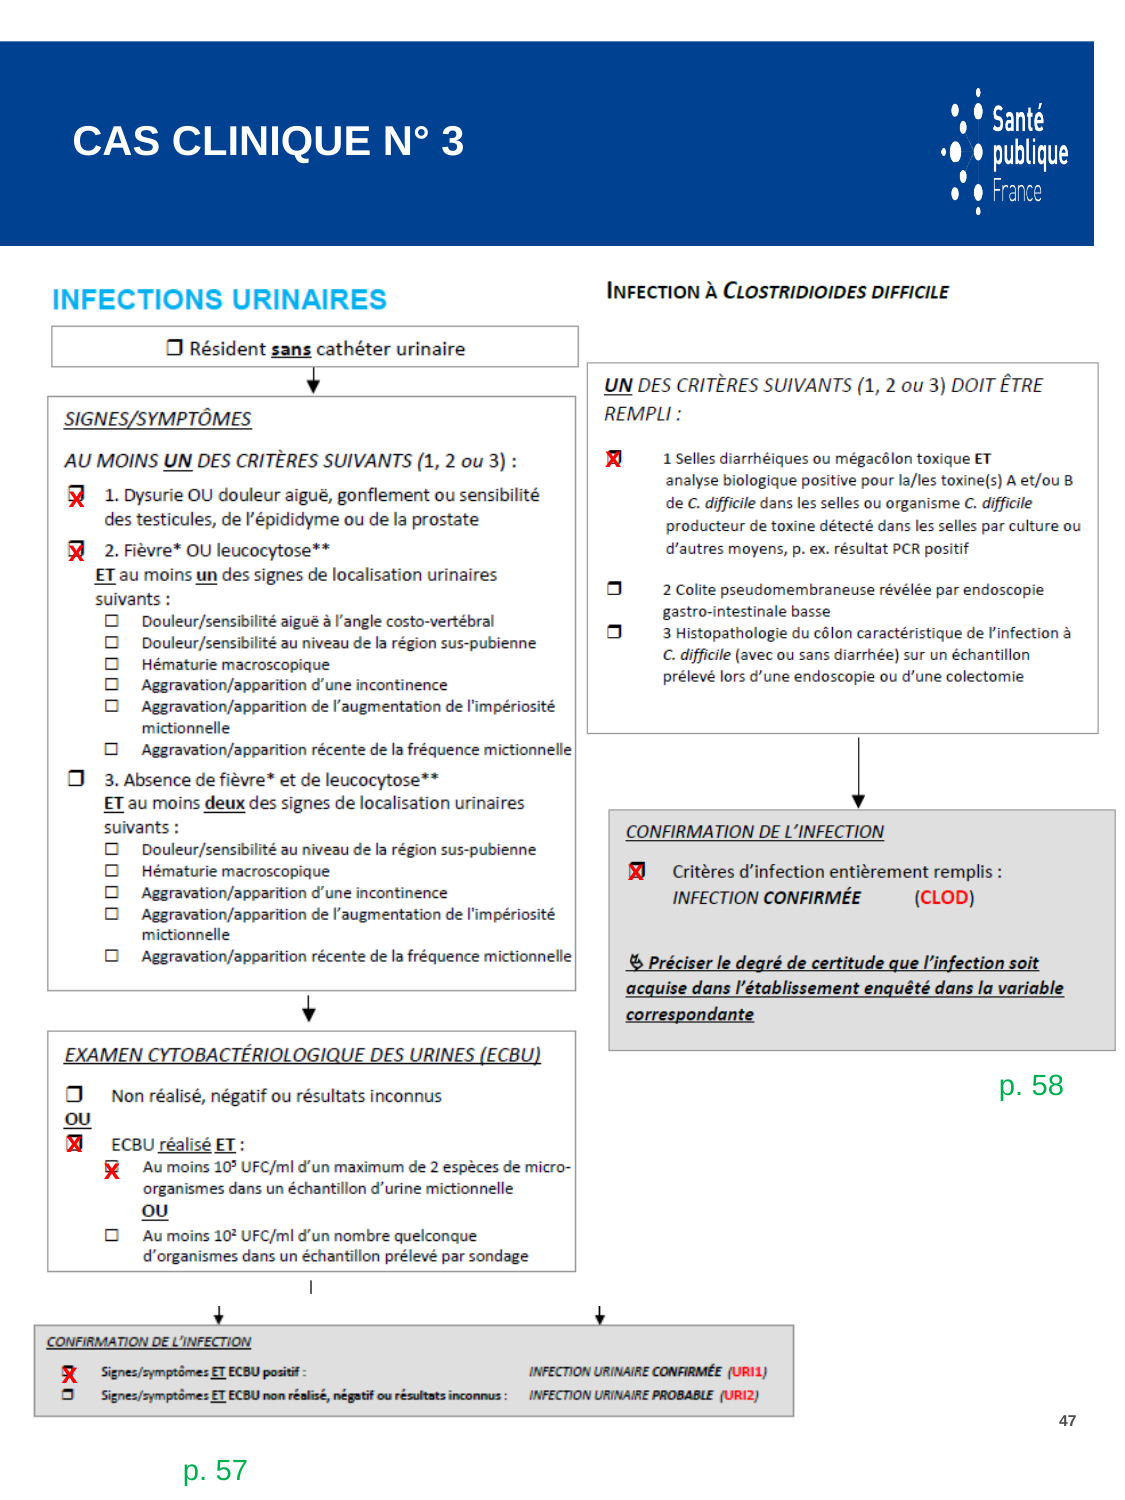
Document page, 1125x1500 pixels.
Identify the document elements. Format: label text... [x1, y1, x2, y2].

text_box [590, 438, 1080, 1110]
picture [23, 265, 1125, 1294]
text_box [51, 1123, 135, 1186]
picture [941, 88, 1068, 215]
picture [23, 1305, 804, 1444]
text_box p. 57 [168, 1453, 264, 1494]
title Cas clinique n° 3 [66, 41, 908, 246]
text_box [53, 478, 100, 568]
